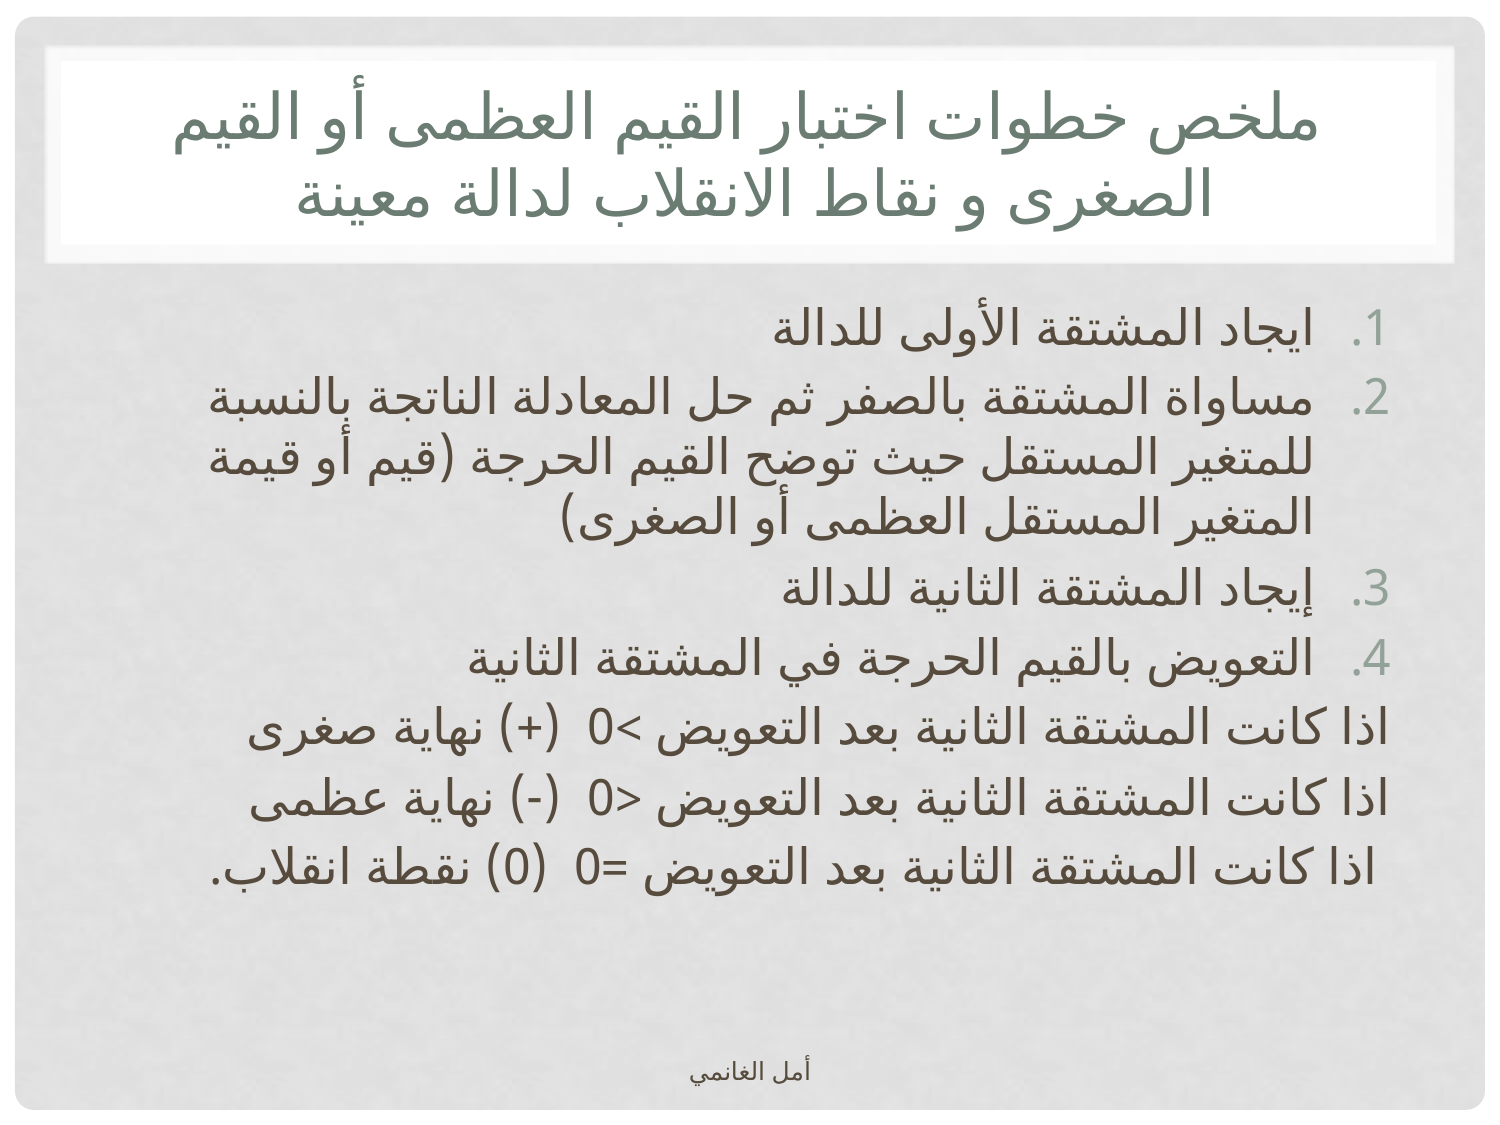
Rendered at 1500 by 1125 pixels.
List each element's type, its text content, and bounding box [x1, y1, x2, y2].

list ايجاد المشتقة الأولى للدالة مساواة المشتقة بالصفر ثم حل المعادلة الناتجة بالنسبة للمتغير المستقل حيث توضح القيم الحرجة (قيم أو قيمة المتغير المستقل العظمى أو الصغرى) إيجاد المشتقة الثانية للدالة التعويض بالقيم الحرجة في المشتقة الثانية اذا كانت المشتقة الثانية بعد التعويض >0 (+) نهاية صغرى اذا كانت المشتقة الثانية بعد التعويض <0 (-) نهاية عظمى اذا كانت المشتقة الثانية بعد التعويض =0 (0) نقطة انقلاب. [75, 287, 1425, 1005]
footer أمل الغانمي [512, 1042, 988, 1103]
title ملخص خطوات اختبار القيم العظمى أو القيم الصغرى و نقاط الانقلاب لدالة معينة [69, 66, 1425, 238]
